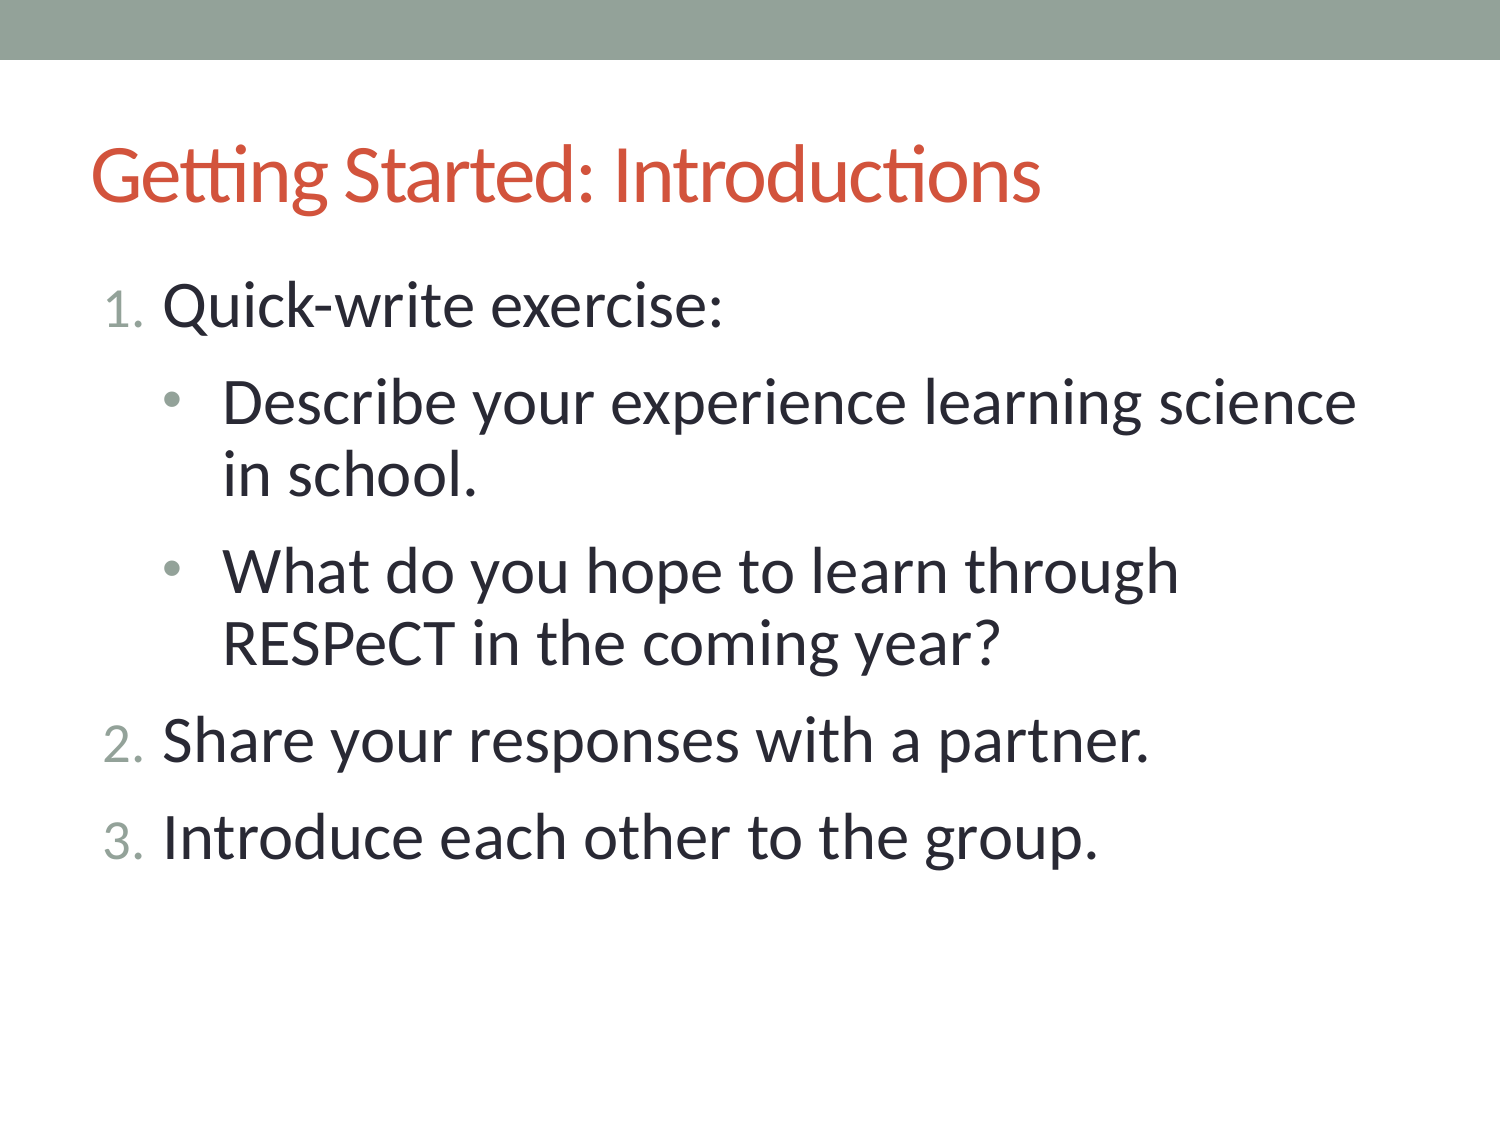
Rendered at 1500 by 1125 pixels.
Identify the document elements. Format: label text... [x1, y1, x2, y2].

list Quick-write exercise: Describe your experience learning science in school. What do you hope to learn through RESPeCT in the coming year? Share your responses with a partner. Introduce each other to the group. [87, 262, 1438, 1013]
title Getting Started: Introductions [75, 87, 1425, 250]
